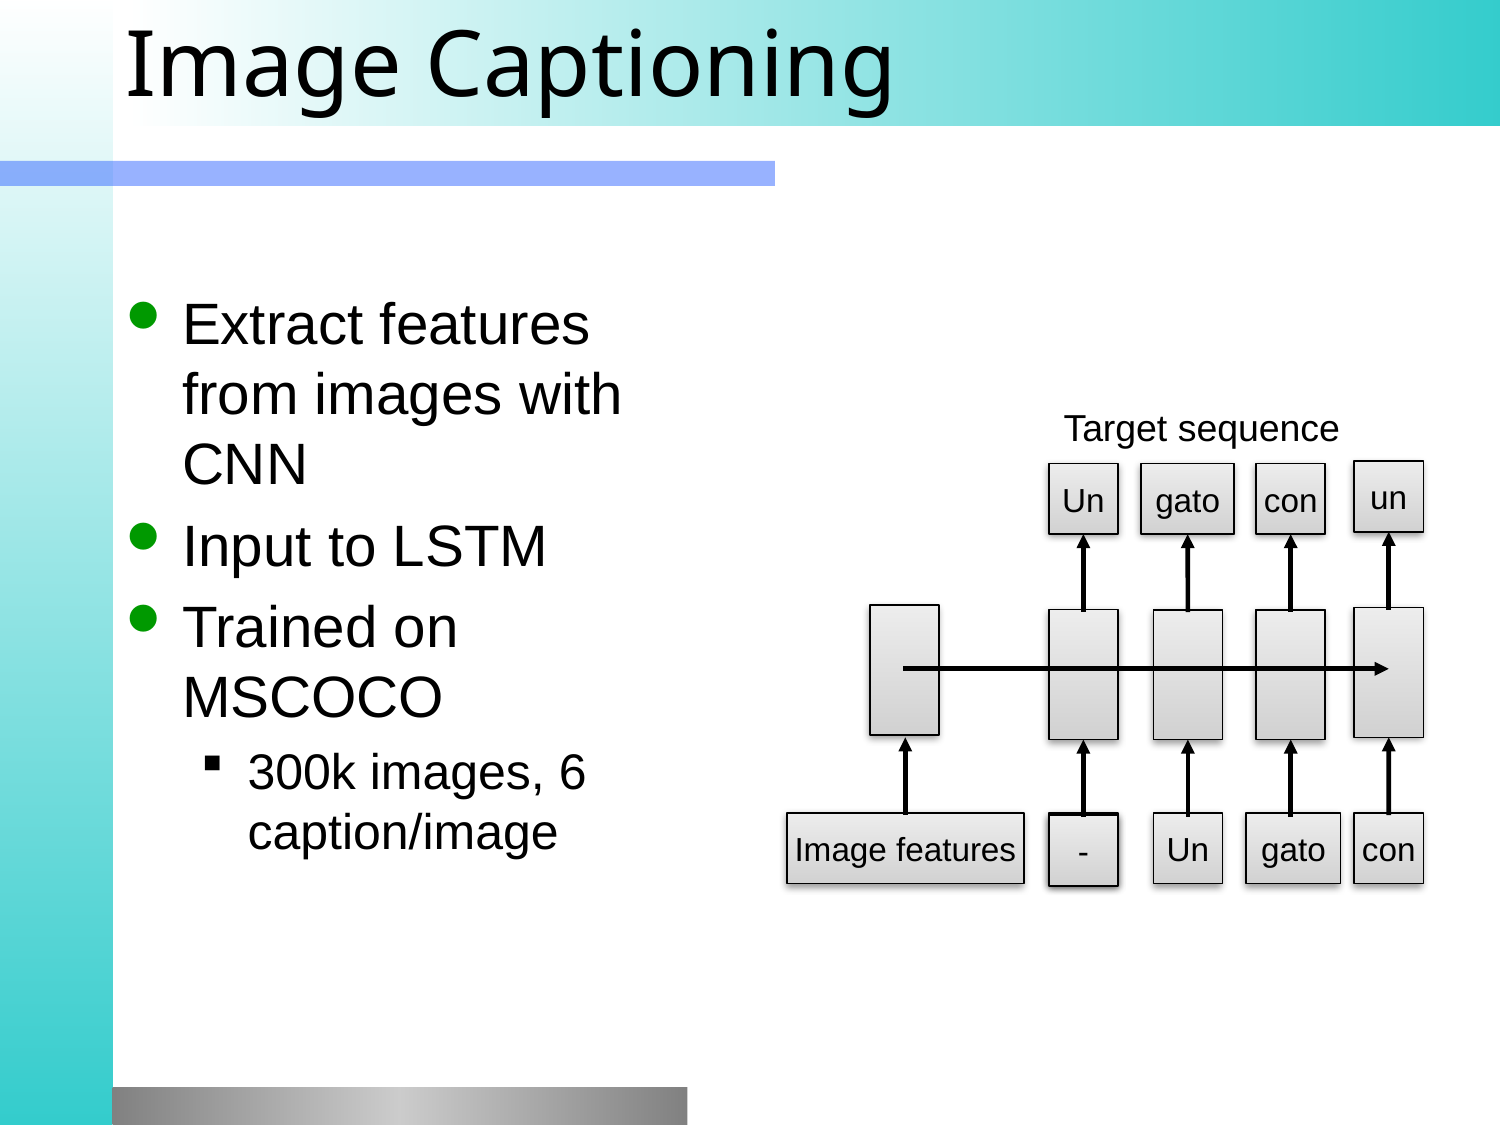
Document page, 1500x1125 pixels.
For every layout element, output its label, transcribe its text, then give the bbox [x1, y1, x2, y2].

text_box [869, 604, 940, 736]
text_box gato [1140, 463, 1235, 535]
text_box - [1048, 814, 1119, 887]
text_box Target sequence [1048, 397, 1424, 457]
text_box Un [1153, 812, 1223, 884]
text_box [1255, 678, 1326, 740]
text_box [1353, 607, 1424, 738]
list Extract features from images with CNN Input to LSTM Trained on MSCOCO 300k images, 6 caption/image [110, 278, 739, 1073]
text_box [1153, 678, 1223, 740]
text_box [1255, 609, 1326, 666]
text_box con [1255, 463, 1326, 535]
title Image Captioning [110, 0, 1386, 121]
text_box con [1353, 812, 1424, 884]
text_box [1048, 678, 1119, 740]
text_box un [1353, 460, 1424, 533]
text_box Image features [786, 812, 1025, 884]
text_box [1153, 609, 1223, 666]
text_box [1048, 609, 1119, 666]
text_box gato [1245, 812, 1341, 884]
text_box Un [1048, 463, 1119, 535]
